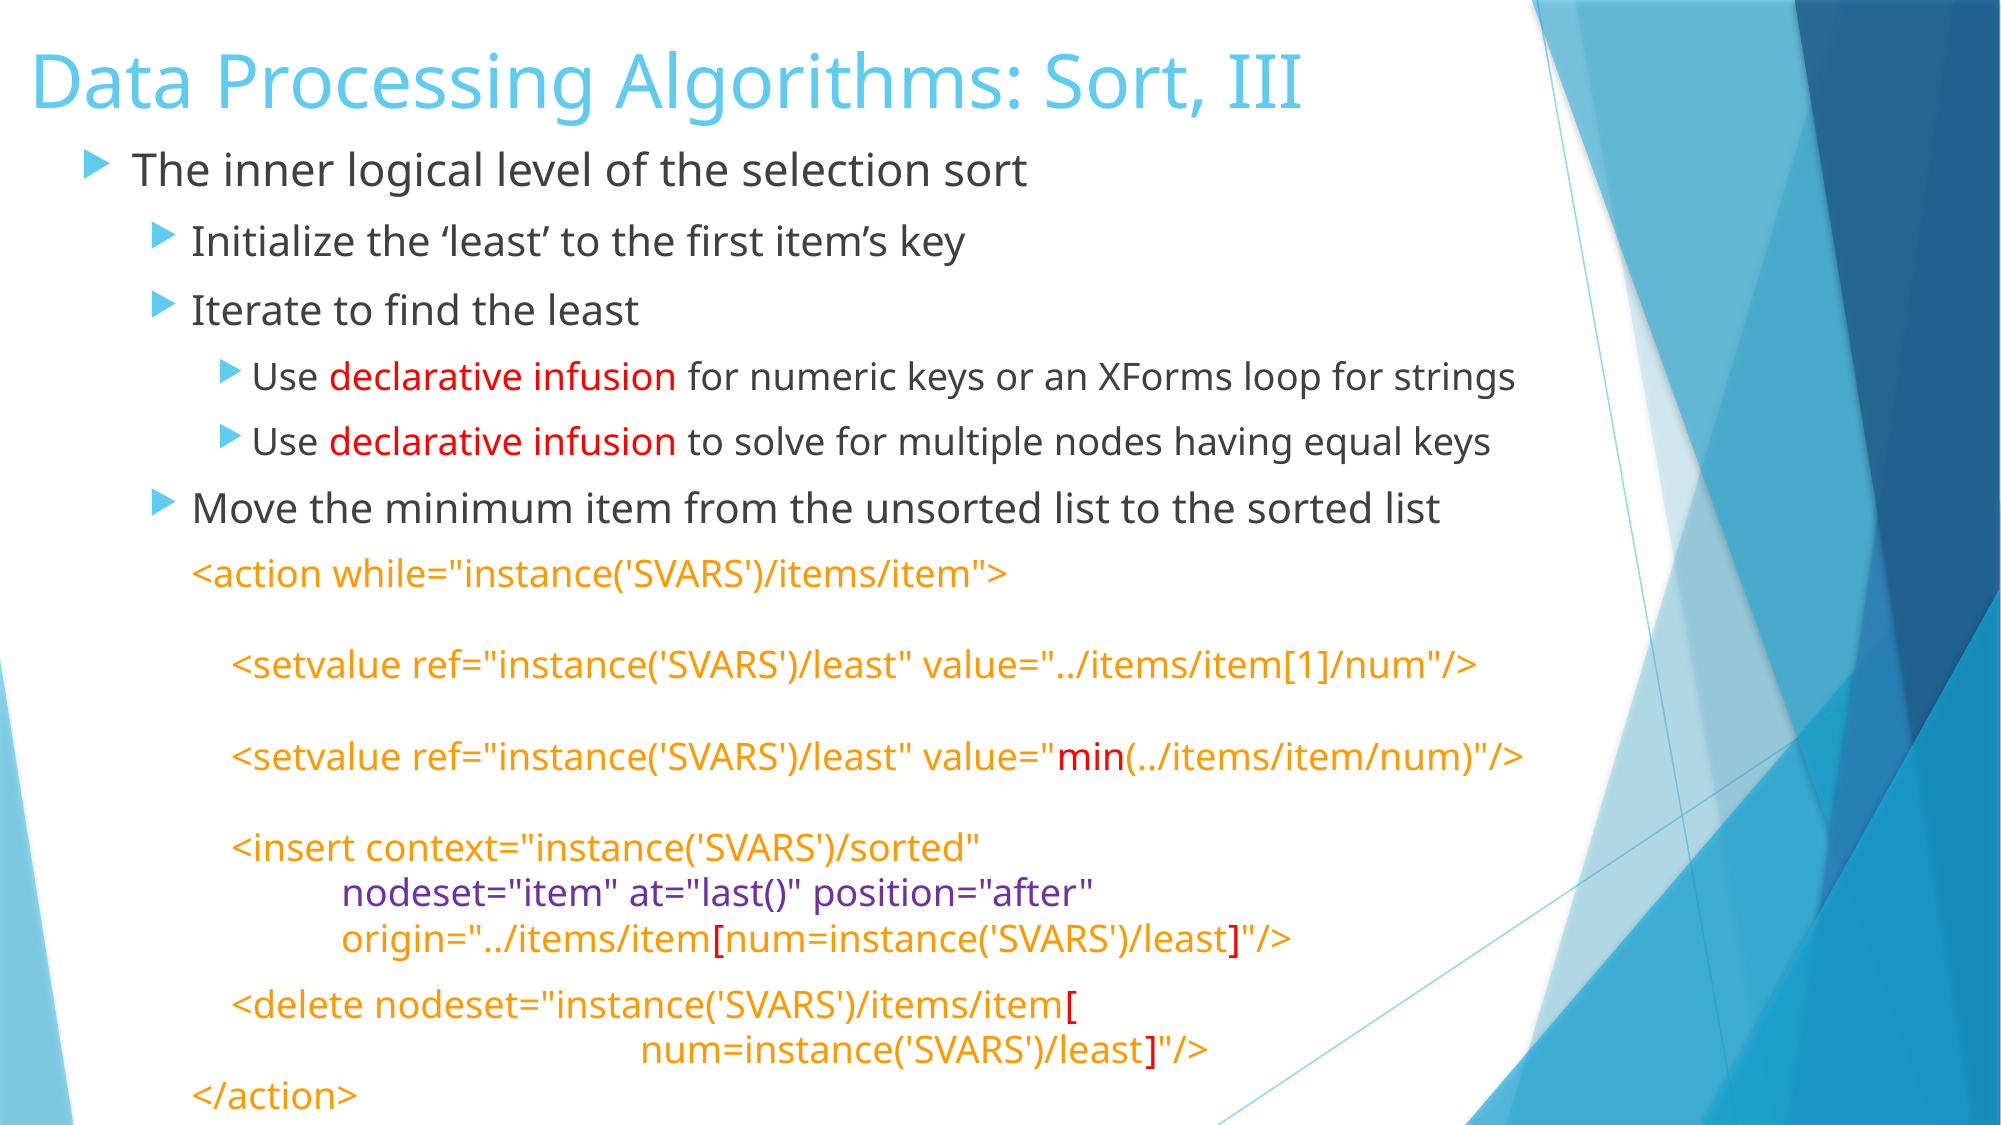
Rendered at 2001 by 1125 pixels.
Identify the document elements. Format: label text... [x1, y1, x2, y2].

title Data Processing Algorithms: Sort, III [14, 25, 1522, 134]
list The inner logical level of the selection sort Initialize the ‘least’ to the first item’s key Iterate to find the least Use declarative infusion for numeric keys or an XForms loop for strings Use declarative infusion to solve for multiple nodes having equal keys Move the minimum item from the unsorted list to the sorted list <action while="instance('SVARS')/items/item"> <setvalue ref="instance('SVARS')/least" value="../items/item[1]/num"/> <setvalue ref="instance('SVARS')/least" value="min(../items/item/num)"/> <insert context="instance('SVARS')/sorted" nodeset="item" at="last()" position="after" origin="../items/item[num=instance('SVARS')/least]"/> <delete nodeset="instance('SVARS')/items/item[ num=instance('SVARS')/least]"/> </action> [65, 133, 1730, 1125]
